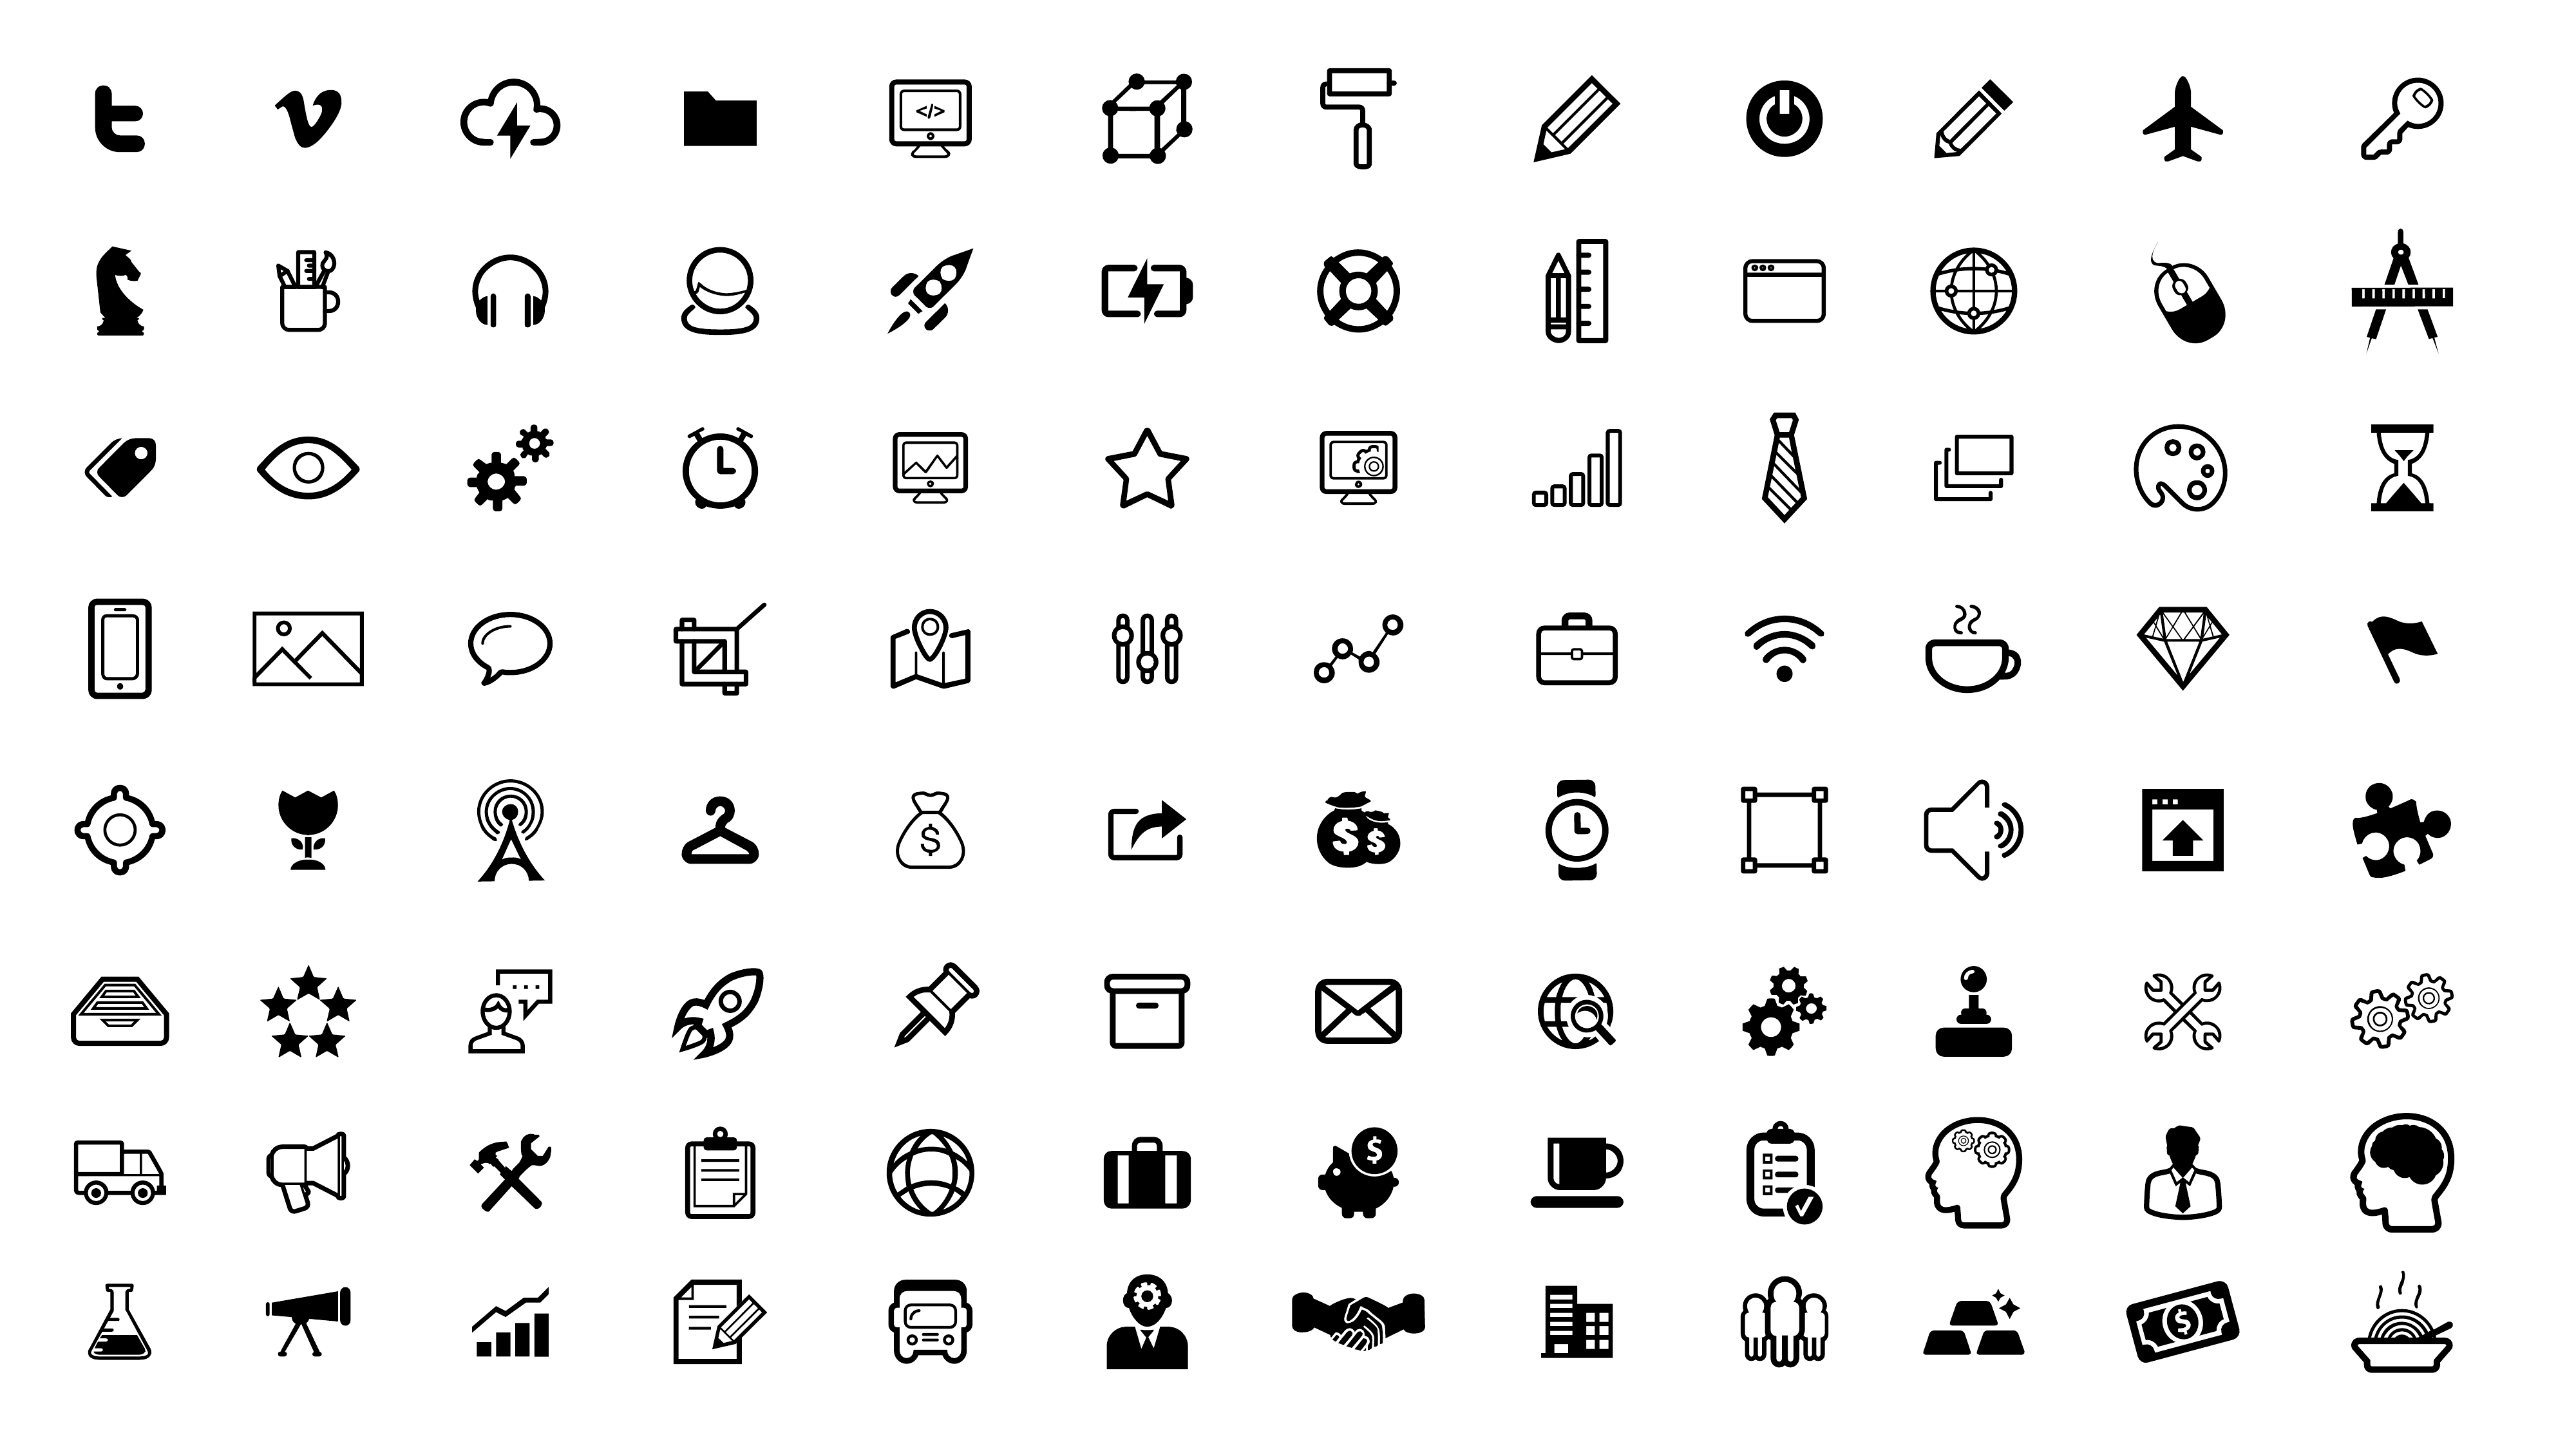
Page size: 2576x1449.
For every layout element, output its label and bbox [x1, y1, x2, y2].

text_box [469, 1133, 551, 1212]
text_box [681, 247, 760, 336]
text_box [1537, 973, 1616, 1050]
text_box [684, 91, 757, 146]
text_box [1320, 68, 1397, 170]
text_box [1531, 490, 1549, 507]
text_box [1103, 1137, 1191, 1209]
text_box [673, 602, 767, 696]
text_box [70, 976, 169, 1046]
text_box [2371, 424, 2434, 512]
text_box [265, 1287, 351, 1357]
text_box [1741, 786, 1828, 874]
text_box [2351, 228, 2454, 354]
text_box [472, 254, 549, 328]
text_box [74, 784, 166, 876]
text_box [1320, 430, 1398, 506]
text_box [1101, 258, 1193, 325]
text_box [1317, 249, 1400, 333]
text_box [2144, 973, 2222, 1051]
text_box [96, 246, 144, 336]
text_box [276, 250, 341, 332]
text_box [673, 1279, 768, 1365]
text_box [476, 779, 545, 882]
text_box [1544, 779, 1609, 881]
text_box [682, 427, 759, 509]
text_box [894, 962, 980, 1048]
text_box [2361, 77, 2444, 160]
text_box [2134, 424, 2228, 512]
text_box [1934, 79, 2014, 158]
text_box [2350, 1112, 2455, 1233]
text_box [1924, 779, 2024, 881]
text_box [2351, 1271, 2454, 1373]
text_box [889, 79, 972, 158]
text_box [1605, 429, 1622, 507]
text_box [1569, 472, 1586, 507]
text_box [256, 436, 360, 500]
text_box [1102, 73, 1193, 164]
text_box [471, 1287, 549, 1357]
text_box [1533, 75, 1621, 163]
text_box [266, 1132, 350, 1214]
text_box [2143, 76, 2223, 162]
text_box [685, 1126, 756, 1220]
text_box [1745, 615, 1824, 683]
text_box [1925, 1117, 2023, 1229]
text_box [888, 1279, 973, 1364]
text_box [1530, 1137, 1624, 1208]
text_box [1541, 1285, 1613, 1358]
text_box [1550, 484, 1567, 507]
text_box [278, 790, 339, 870]
text_box [1933, 434, 2014, 502]
text_box [2367, 616, 2438, 684]
text_box [1318, 1127, 1399, 1218]
text_box [95, 85, 145, 153]
text_box [1930, 247, 2018, 335]
text_box [84, 438, 122, 497]
text_box [2136, 607, 2230, 691]
text_box [1108, 799, 1187, 861]
text_box [1746, 80, 1823, 157]
text_box [1292, 1292, 1426, 1352]
text_box [1740, 1276, 1829, 1368]
text_box [1935, 965, 2012, 1057]
text_box [2353, 782, 2451, 878]
text_box [1314, 614, 1404, 683]
text_box [460, 78, 561, 159]
text_box [886, 1128, 974, 1217]
text_box [2151, 242, 2226, 344]
text_box [890, 609, 971, 689]
text_box [467, 424, 554, 512]
text_box [88, 1283, 152, 1360]
text_box [661, 948, 784, 1071]
text_box [1315, 978, 1403, 1044]
text_box [88, 598, 152, 699]
text_box [468, 611, 553, 687]
text_box [260, 965, 357, 1058]
text_box [1587, 453, 1604, 507]
text_box [896, 791, 965, 869]
text_box [2345, 969, 2458, 1054]
text_box [1925, 604, 2022, 694]
text_box [2144, 1125, 2222, 1220]
text_box [1104, 973, 1191, 1049]
text_box [1761, 412, 1808, 524]
text_box [468, 969, 553, 1054]
text_box [1742, 966, 1827, 1056]
text_box [252, 611, 365, 687]
text_box [1105, 428, 1189, 509]
text_box [1112, 613, 1183, 685]
text_box [681, 796, 759, 864]
text_box [1743, 259, 1826, 323]
text_box [893, 431, 969, 504]
text_box [1746, 1121, 1823, 1225]
text_box [2124, 1278, 2242, 1365]
text_box [887, 248, 974, 334]
text_box [274, 90, 342, 148]
text_box [1316, 790, 1401, 868]
text_box [1923, 1289, 2025, 1355]
text_box [1545, 238, 1609, 344]
text_box [1106, 1274, 1188, 1370]
text_box [73, 1140, 167, 1206]
text_box [1536, 612, 1618, 686]
text_box [97, 438, 156, 497]
text_box [2142, 788, 2224, 872]
